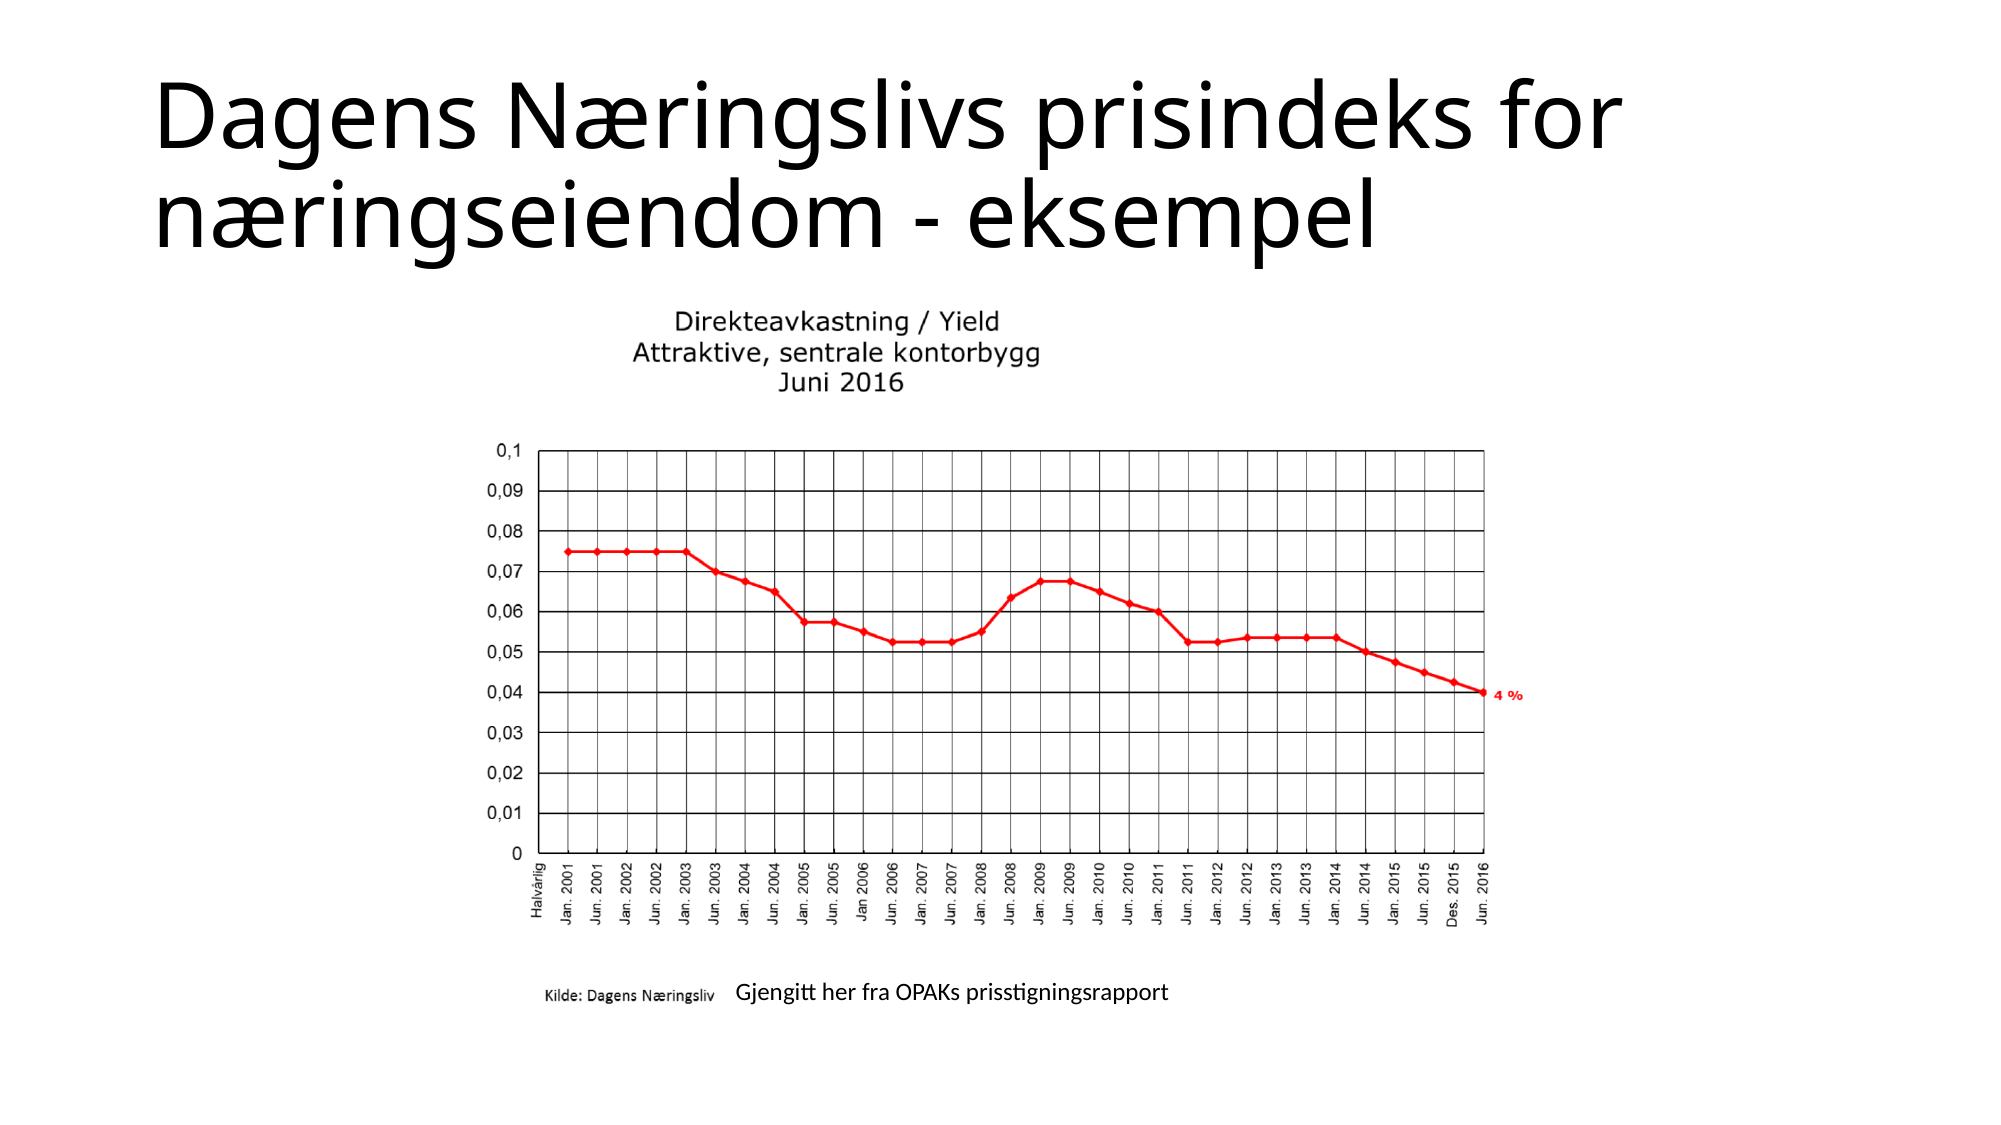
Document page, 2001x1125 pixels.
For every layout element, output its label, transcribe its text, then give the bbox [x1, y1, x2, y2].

title Dagens Næringslivs prisindeks for næringseiendom - eksempel [137, 59, 1863, 278]
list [471, 299, 1529, 1014]
